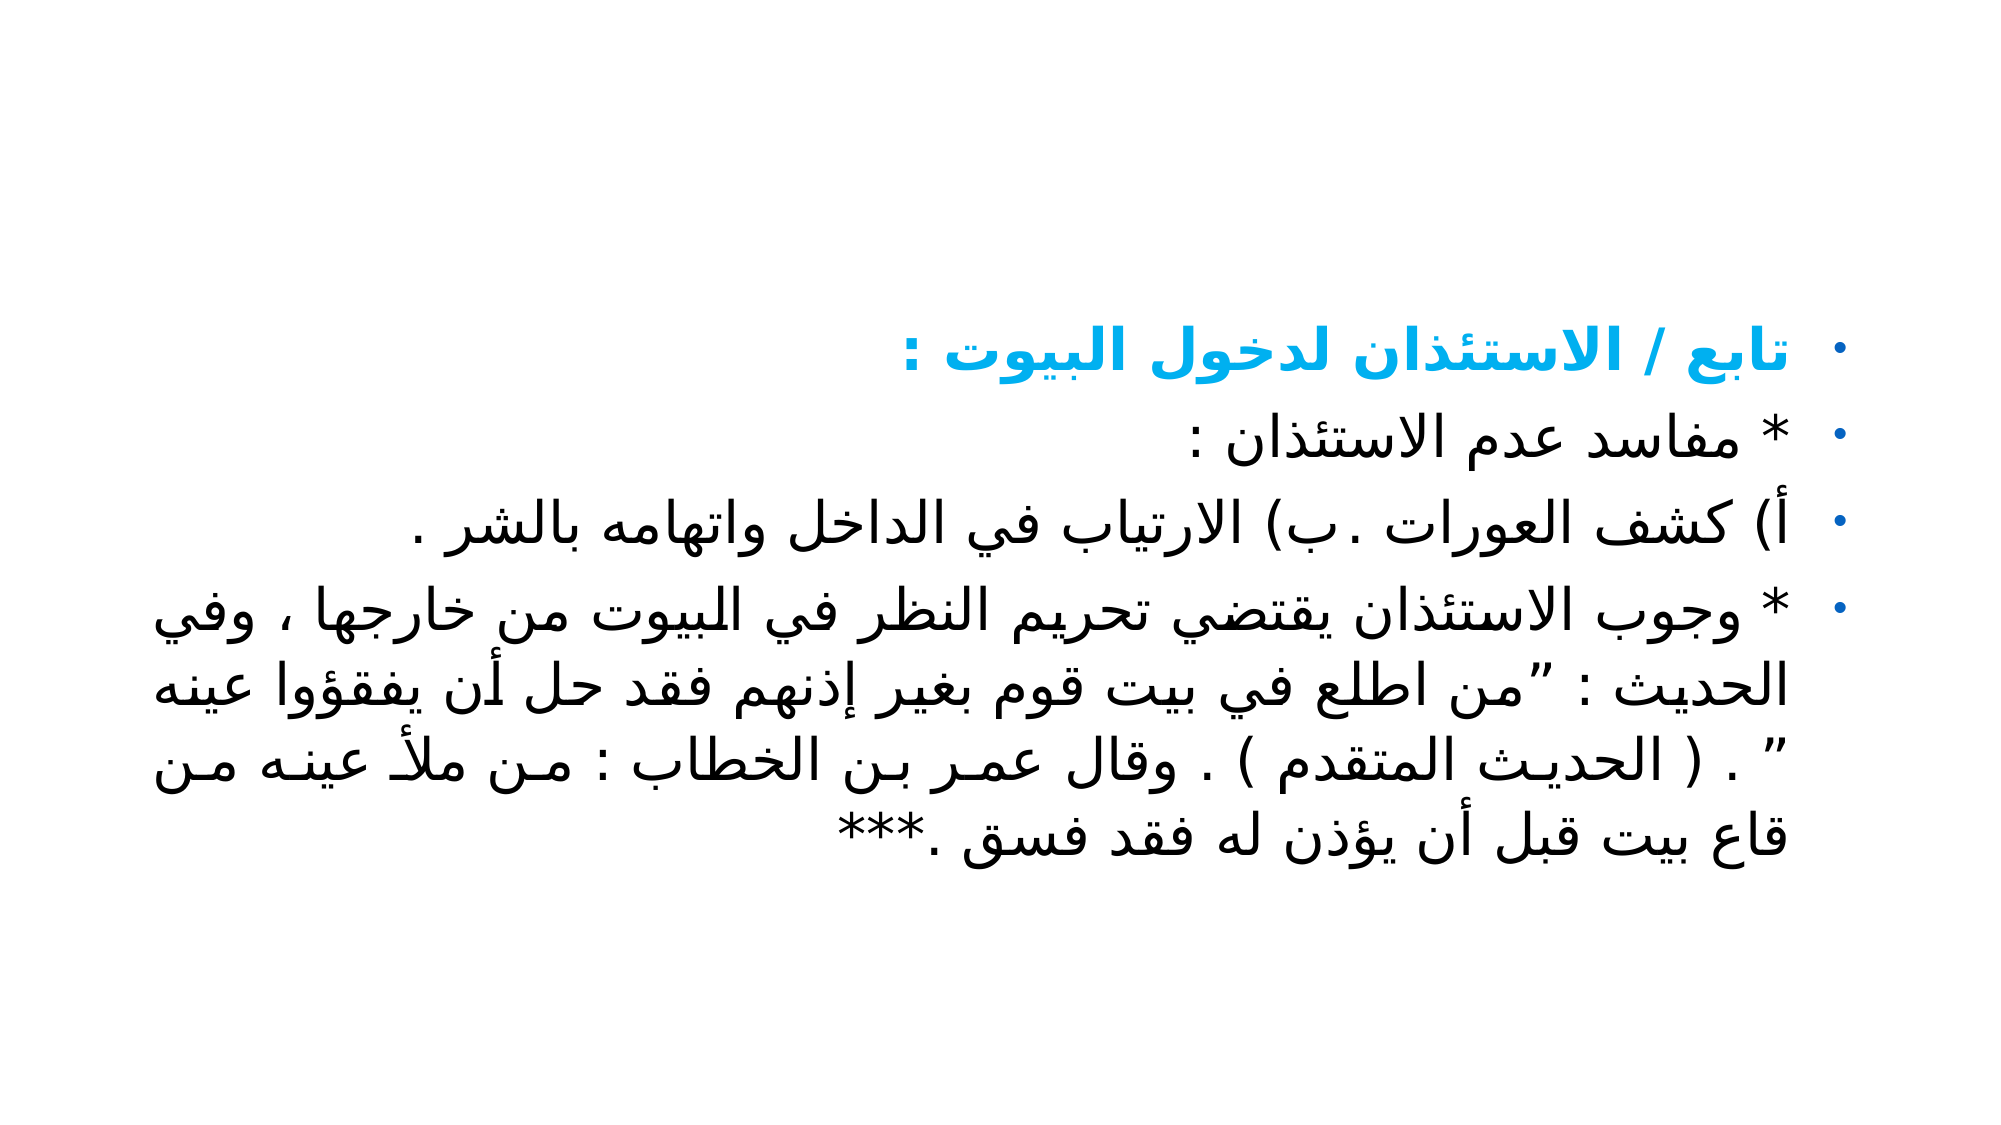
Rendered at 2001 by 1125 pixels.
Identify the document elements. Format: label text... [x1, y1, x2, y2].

list تابع / الاستئذان لدخول البيوت : * مفاسد عدم الاستئذان : أ) كشف العورات . ب) الارتياب في الداخل واتهامه بالشر . * وجوب الاستئذان يقتضي تحريم النظر في البيوت من خارجها ، وفي الحديث : ”من اطلع في بيت قوم بغير إذنهم فقد حل أن يفقؤوا عينه ” . ( الحديث المتقدم ) . وقال عمر بن الخطاب : من ملأ عينه من قاع بيت قبل أن يؤذن له فقد فسق .*** [137, 299, 1863, 1014]
